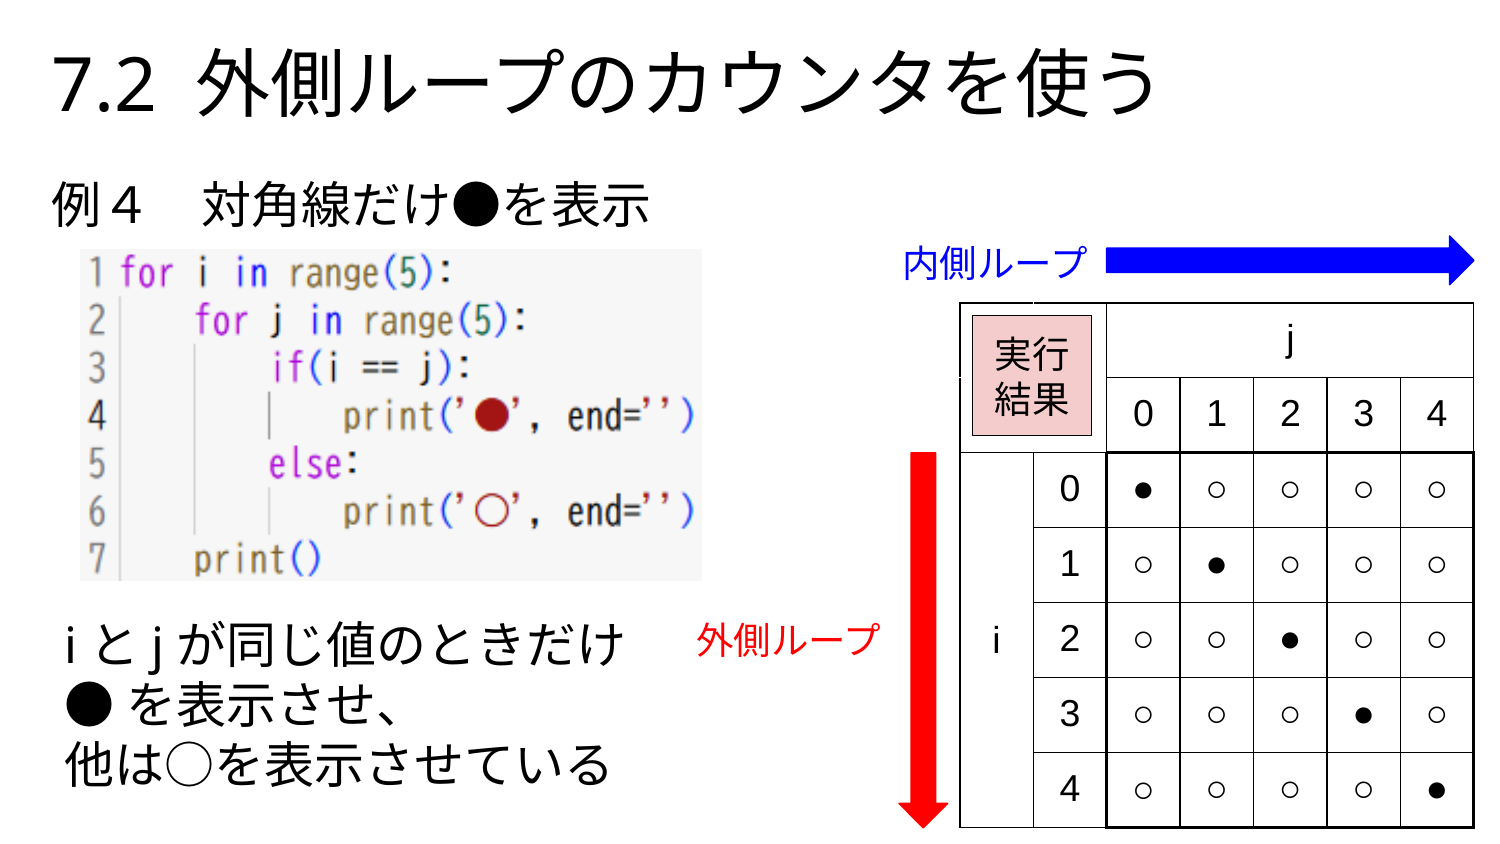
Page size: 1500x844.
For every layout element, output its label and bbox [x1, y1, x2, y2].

table_header [1034, 304, 1106, 377]
table_cell [1401, 528, 1472, 602]
table_cell [1108, 528, 1179, 602]
table_header [961, 304, 1033, 377]
table_cell [1328, 528, 1400, 602]
table_cell [1181, 603, 1253, 677]
table_cell [1181, 378, 1253, 451]
table_cell [1034, 678, 1105, 752]
table_cell [1254, 378, 1326, 451]
table_cell [1108, 678, 1179, 752]
table_cell [1181, 678, 1253, 752]
table_cell [1034, 603, 1105, 677]
table_cell [1254, 454, 1326, 527]
table_cell [1034, 453, 1105, 527]
table_cell [1401, 753, 1472, 826]
table_cell [1254, 753, 1326, 826]
table_cell [1108, 603, 1179, 677]
table_cell [1254, 528, 1326, 602]
table_cell [1181, 528, 1253, 602]
table_cell [1181, 753, 1253, 826]
table_cell [1401, 378, 1473, 451]
table_cell [1034, 528, 1105, 602]
table_cell [1401, 454, 1472, 527]
table_cell [1328, 678, 1400, 752]
table_cell [1181, 454, 1253, 527]
table_cell [1034, 378, 1106, 452]
table_cell [1328, 603, 1400, 677]
table_cell [1328, 454, 1400, 527]
text_box [887, 225, 1474, 301]
table_header [1107, 304, 1473, 377]
table_cell [961, 453, 1033, 827]
text_box [972, 315, 1092, 436]
table_cell [961, 378, 1033, 452]
table_cell [1108, 753, 1179, 826]
picture [80, 249, 702, 581]
text_box [681, 452, 948, 828]
table_cell [1328, 378, 1400, 451]
table_cell [1401, 603, 1472, 677]
text_box [49, 598, 651, 809]
table_cell [1328, 753, 1400, 826]
text_box [36, 158, 682, 249]
table_cell [1107, 378, 1179, 451]
table_cell [1034, 753, 1105, 827]
table_cell [1401, 678, 1472, 752]
table_cell [1254, 603, 1326, 677]
title [36, 21, 1435, 131]
table_cell [1108, 454, 1179, 527]
table_cell [1254, 678, 1326, 752]
